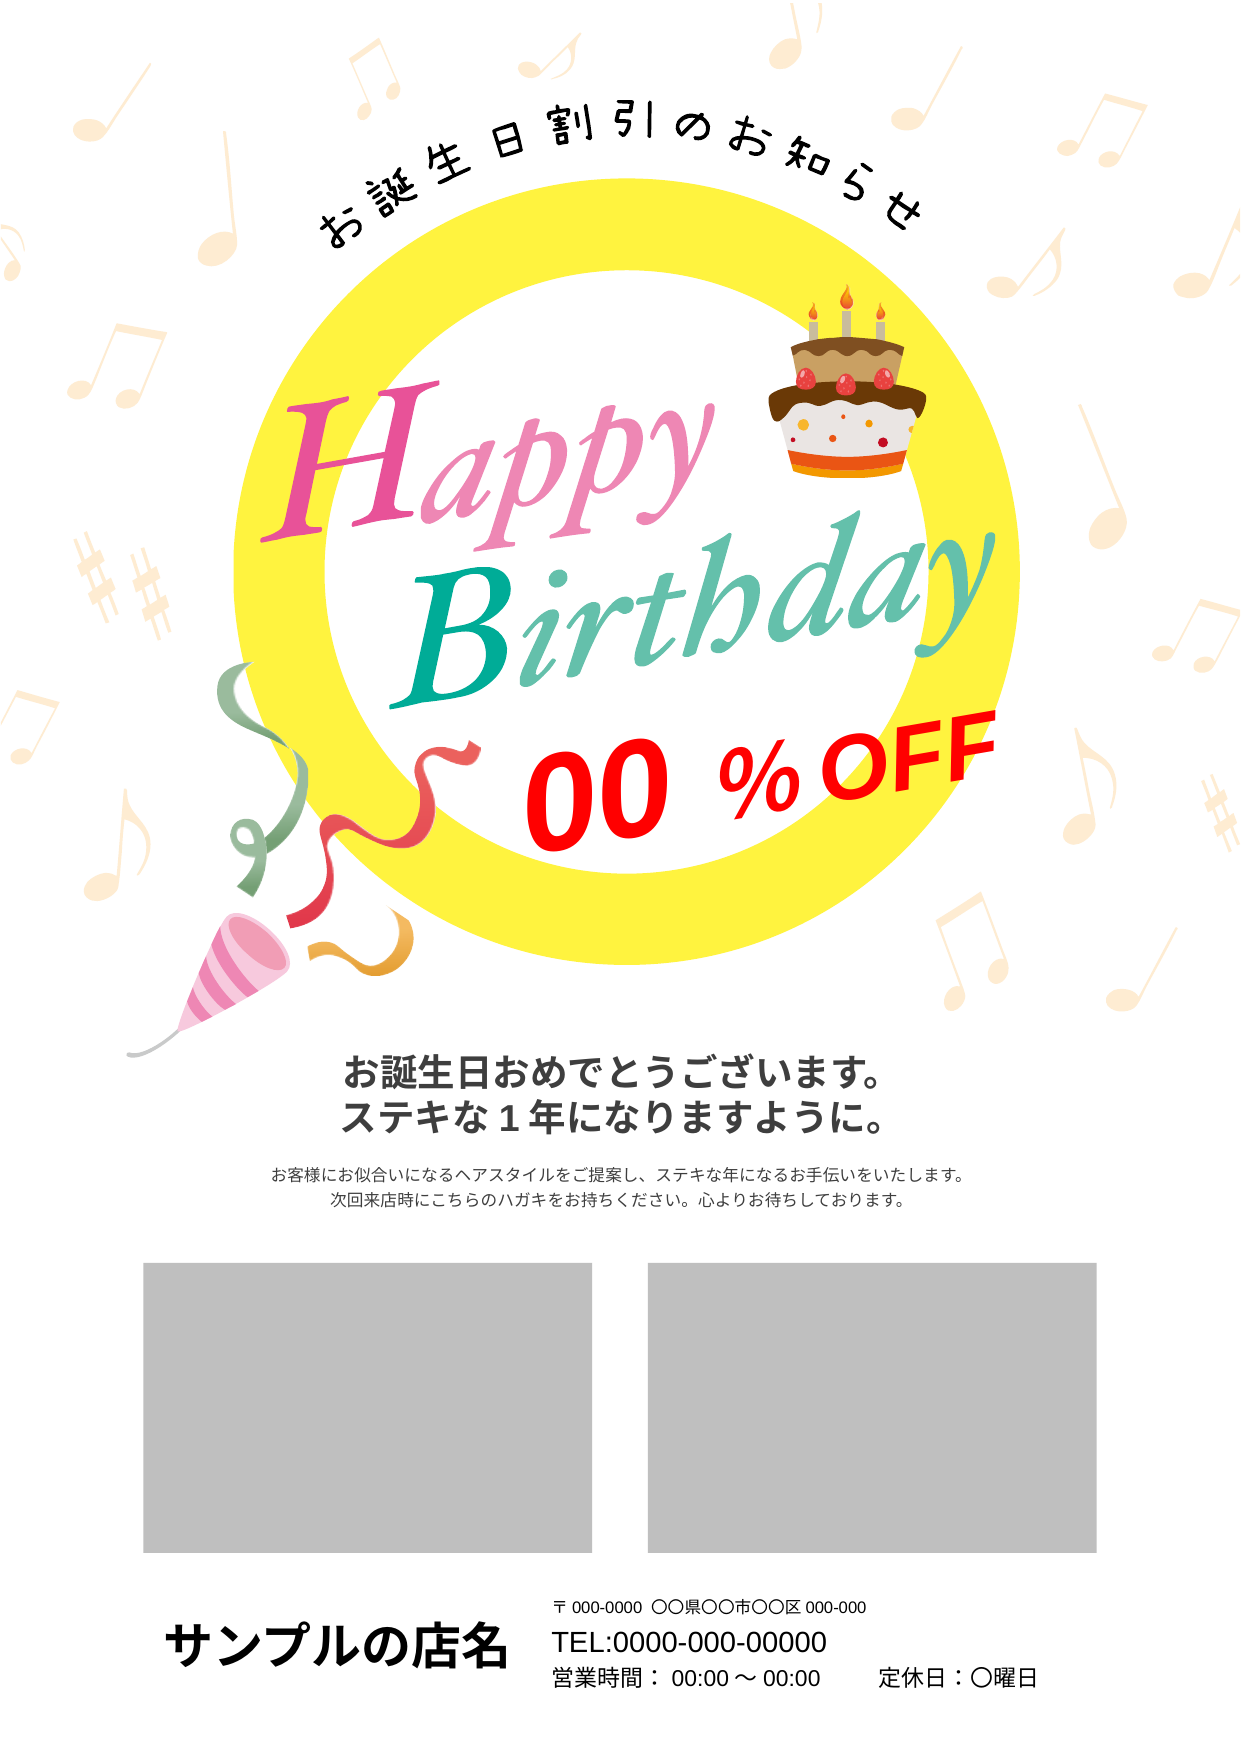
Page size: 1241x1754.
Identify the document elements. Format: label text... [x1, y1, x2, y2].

text_box [647, 1262, 1098, 1554]
text_box お誕生日おめでとうございます。 ステキな1年になりますように。 [303, 1042, 941, 1115]
text_box サンプルの店名 [148, 1607, 536, 1682]
picture [319, 100, 921, 249]
text_box 00％OFF [481, 617, 1087, 899]
text_box [142, 1262, 593, 1554]
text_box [126, 661, 481, 1058]
picture [72, 1115, 1169, 1235]
text_box 〒000-0000 〇〇県〇〇市〇〇区000-000 TEL:0000-000-00000 営業時間：00:00～00:00 定休日：〇曜日 [536, 1585, 1241, 1699]
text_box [259, 379, 996, 710]
picture [768, 284, 927, 478]
